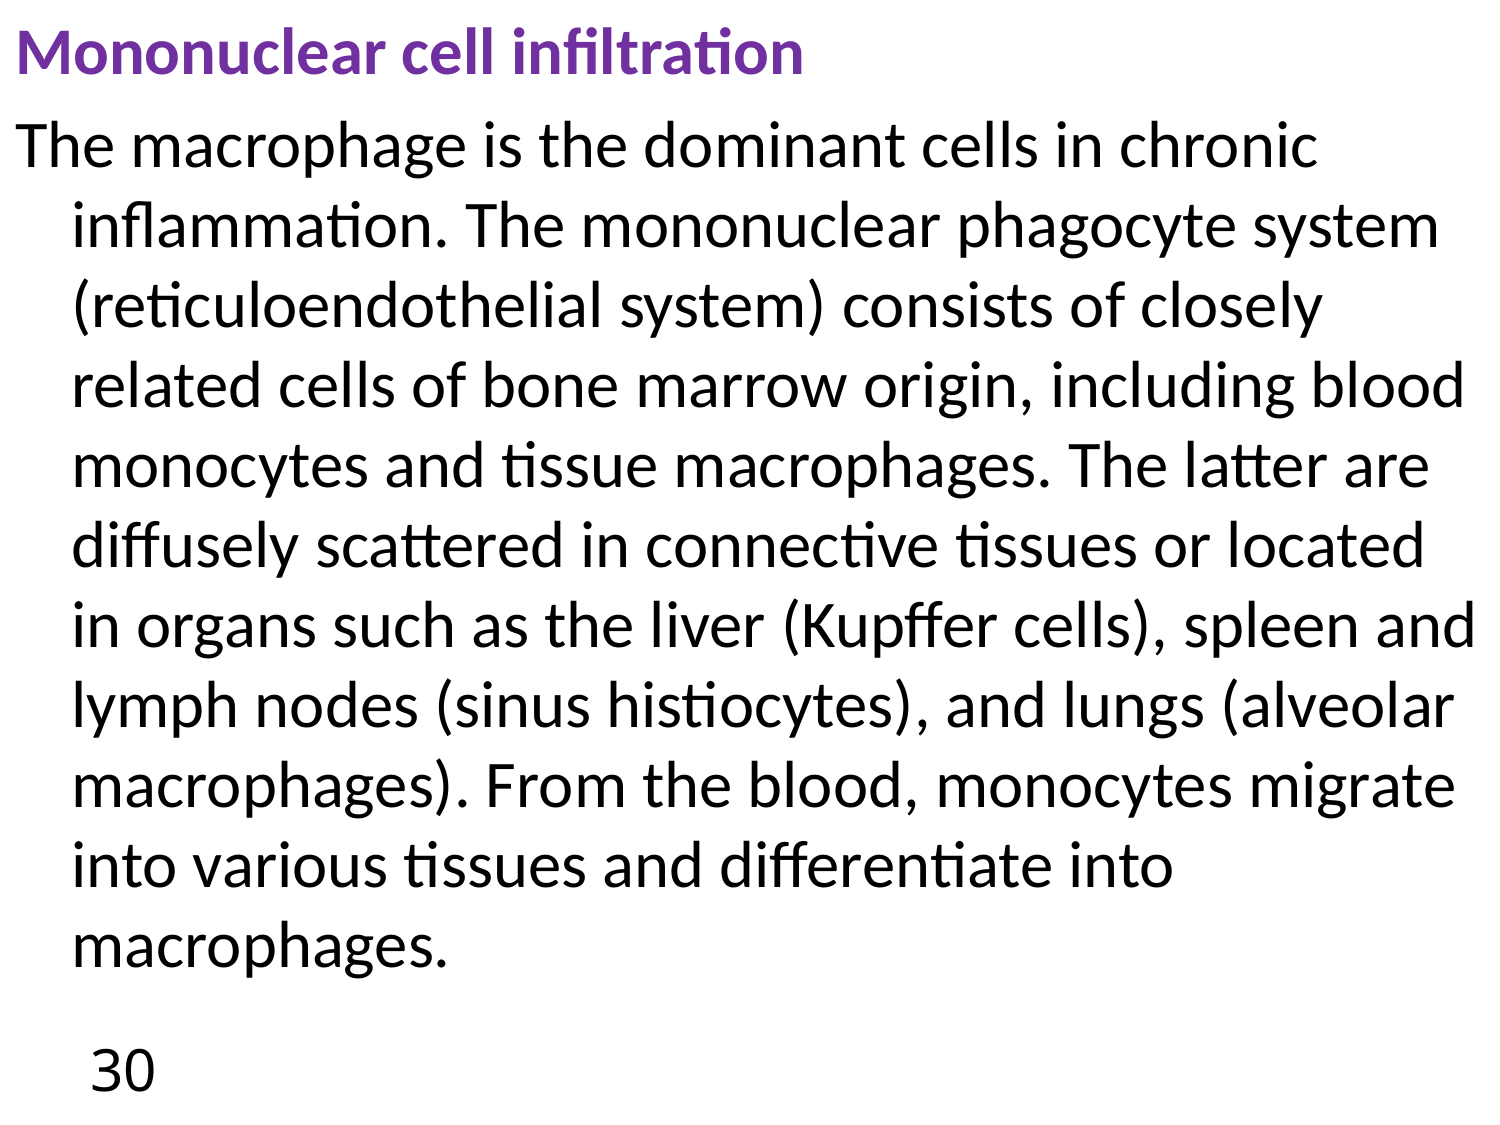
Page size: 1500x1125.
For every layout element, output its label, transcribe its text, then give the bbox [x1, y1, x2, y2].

list Mononuclear cell infiltration The macrophage is the dominant cells in chronic inflammation. The mononuclear phagocyte system (reticuloendothelial system) consists of closely related cells of bone marrow origin, including blood monocytes and tissue macrophages. The latter are diffusely scattered in connective tissues or located in organs such as the liver (Kupffer cells), spleen and lymph nodes (sinus histiocytes), and lungs (alveolar macrophages). From the blood, monocytes migrate into various tissues and differentiate into macrophages. [0, 0, 1500, 1125]
slide_number 30 [75, 1042, 425, 1103]
